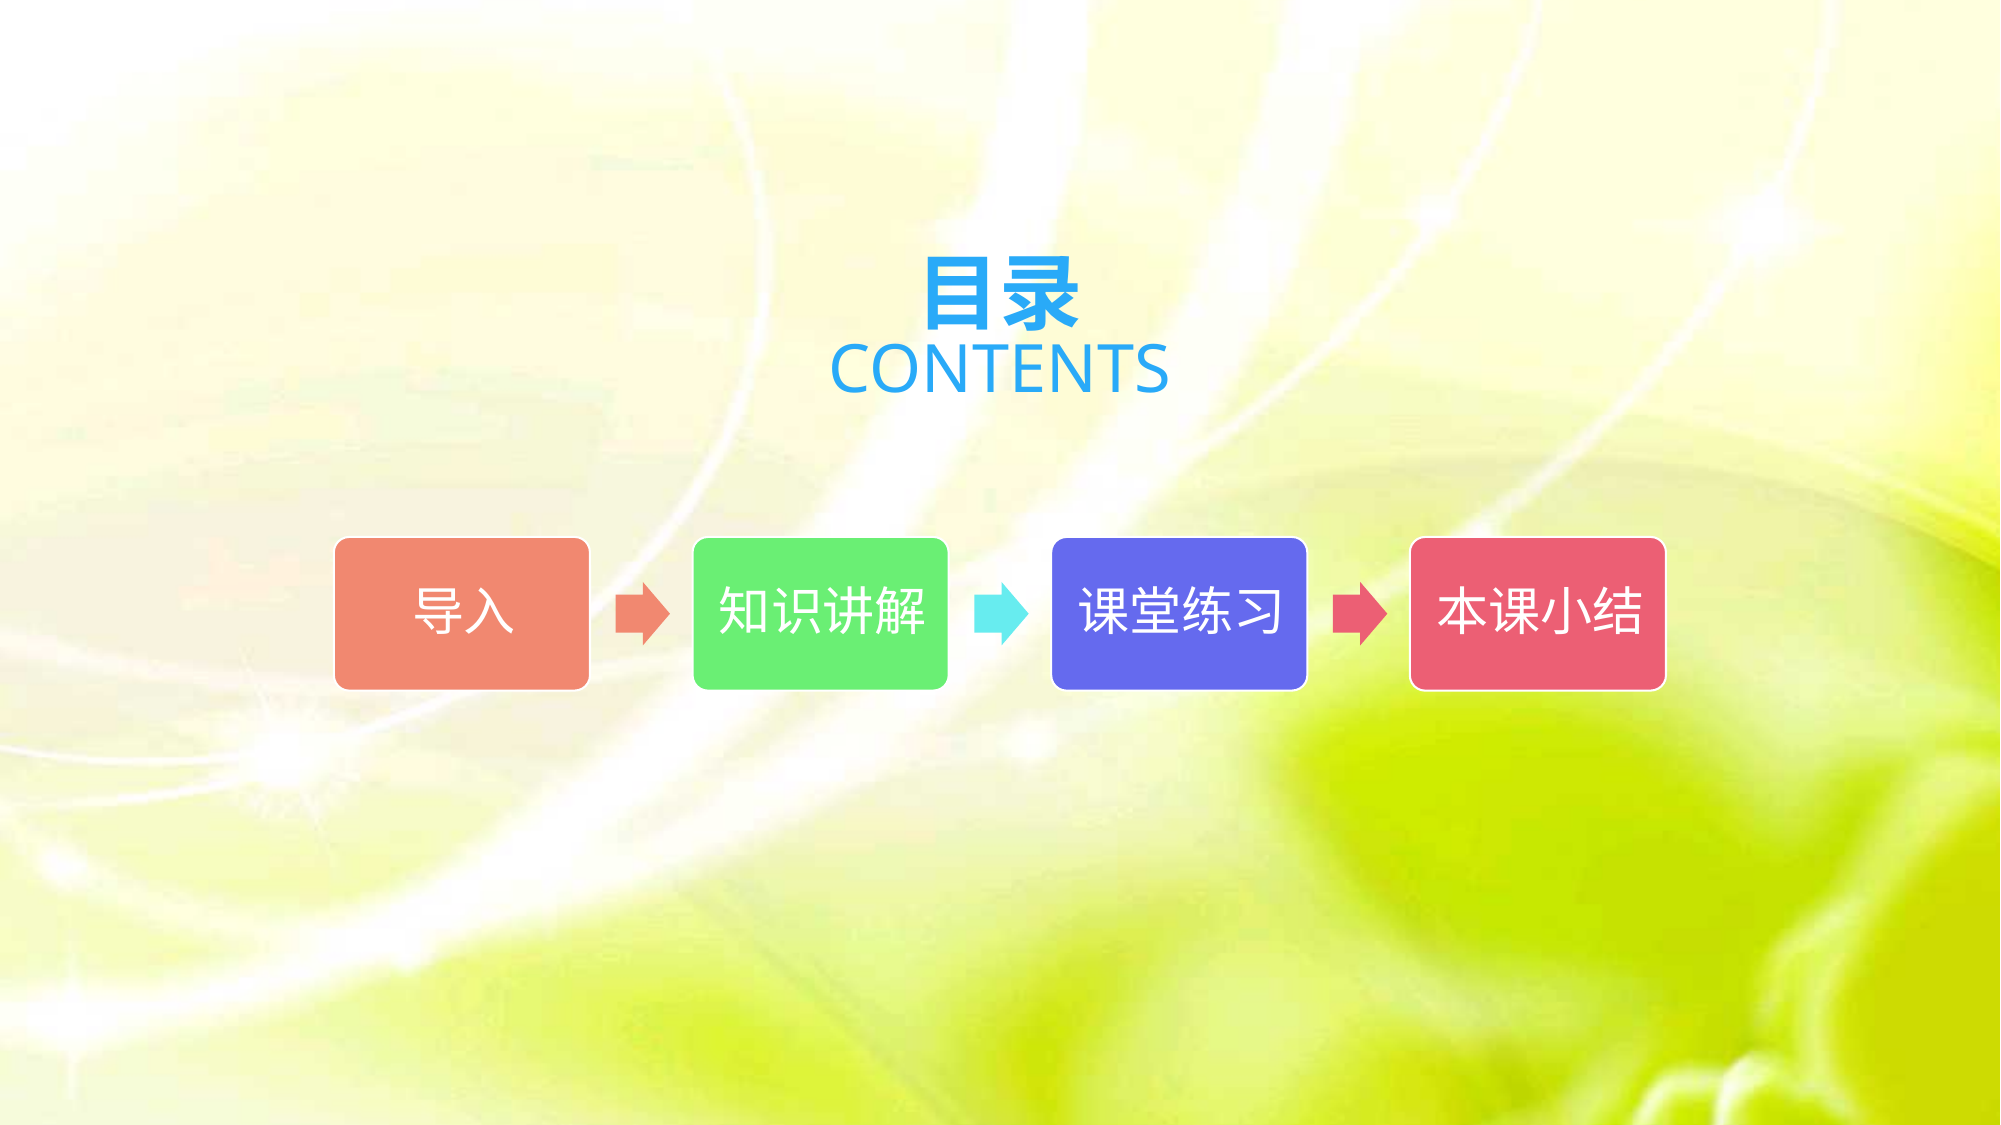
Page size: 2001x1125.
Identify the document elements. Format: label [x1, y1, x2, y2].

picture [0, 0, 2000, 1125]
text_box [333, 450, 1667, 777]
